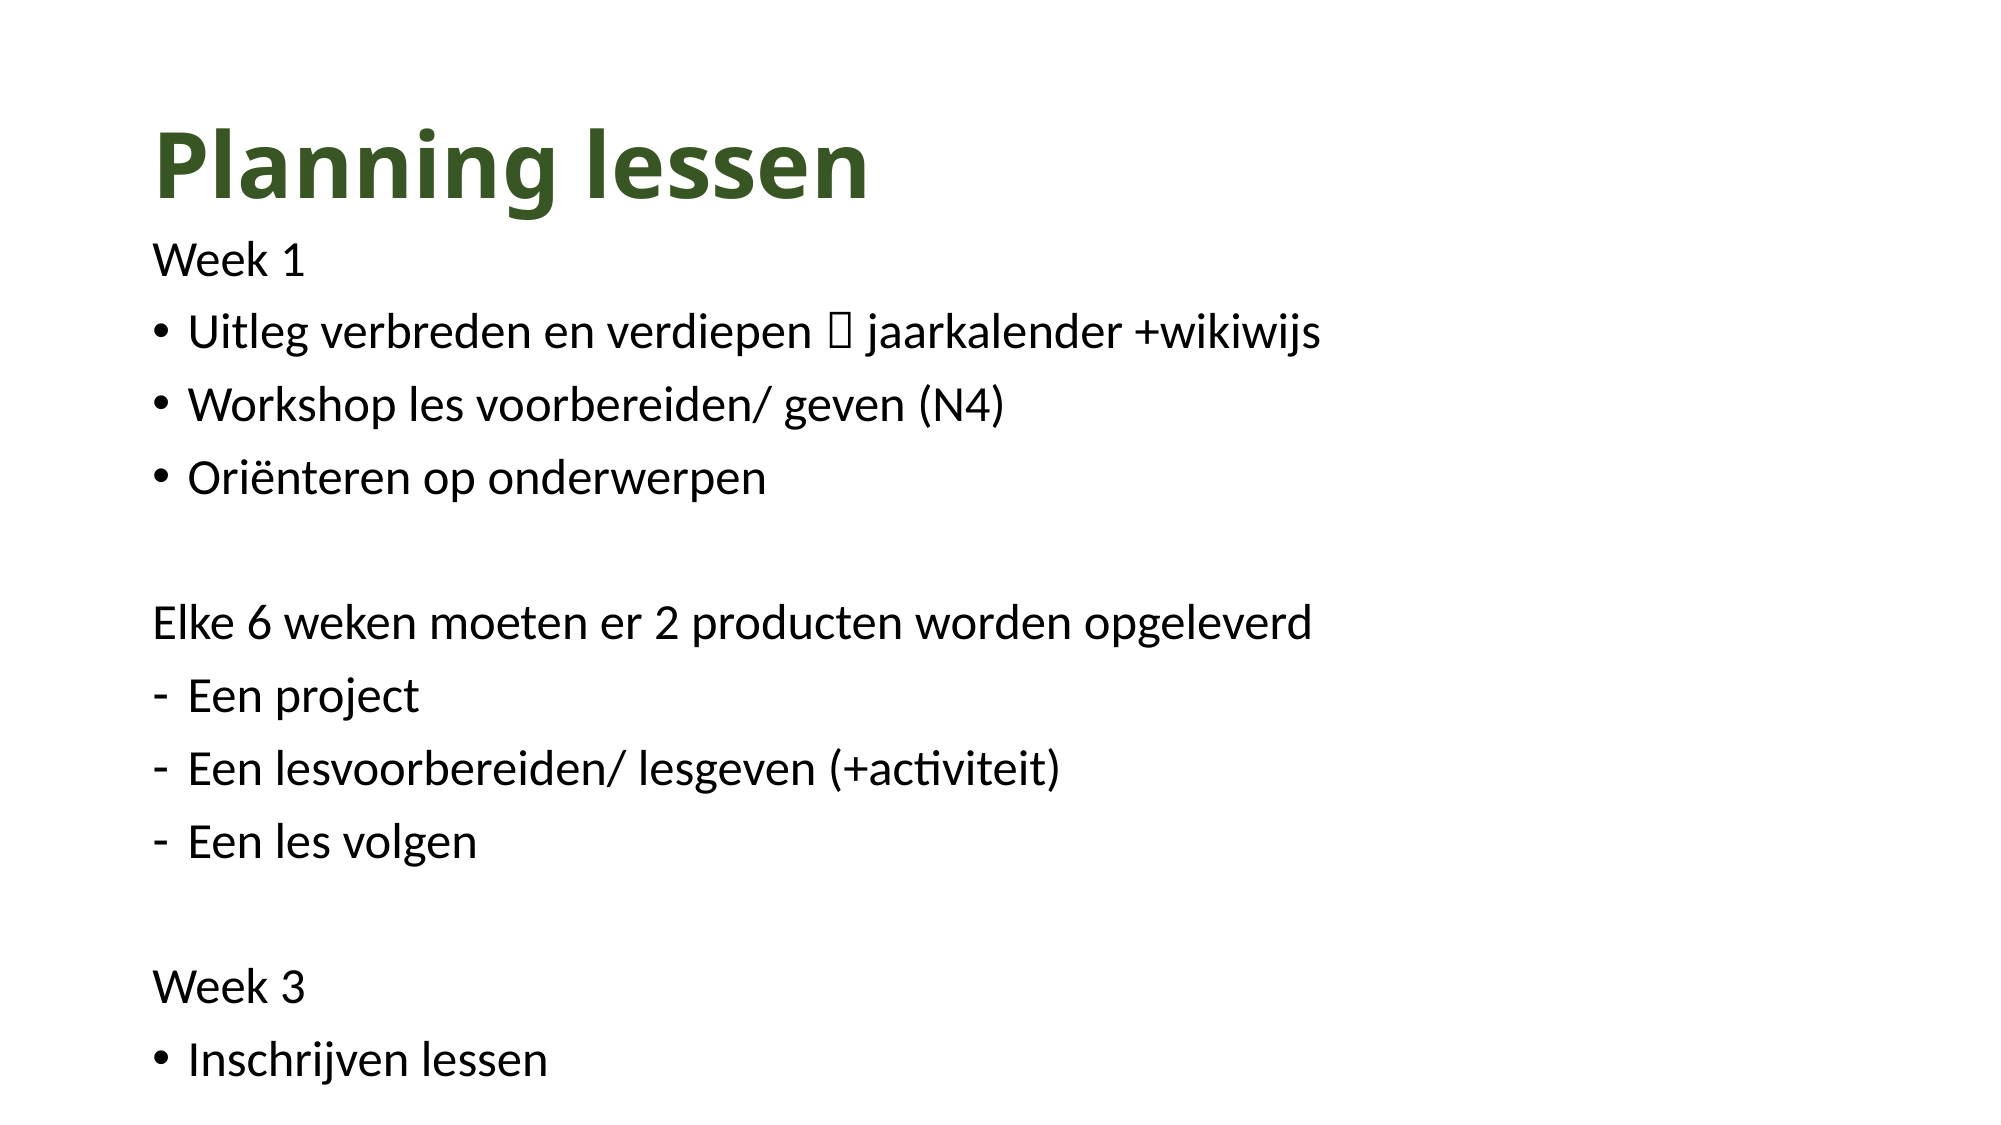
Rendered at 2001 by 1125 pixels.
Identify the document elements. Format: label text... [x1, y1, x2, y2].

list Week 1 Uitleg verbreden en verdiepen  jaarkalender +wikiwijs Workshop les voorbereiden/ geven (N4) Oriënteren op onderwerpen Elke 6 weken moeten er 2 producten worden opgeleverd Een project Een lesvoorbereiden/ lesgeven (+activiteit) Een les volgen Week 3 Inschrijven lessen [137, 224, 1863, 1099]
title Planning lessen [137, 59, 1863, 224]
